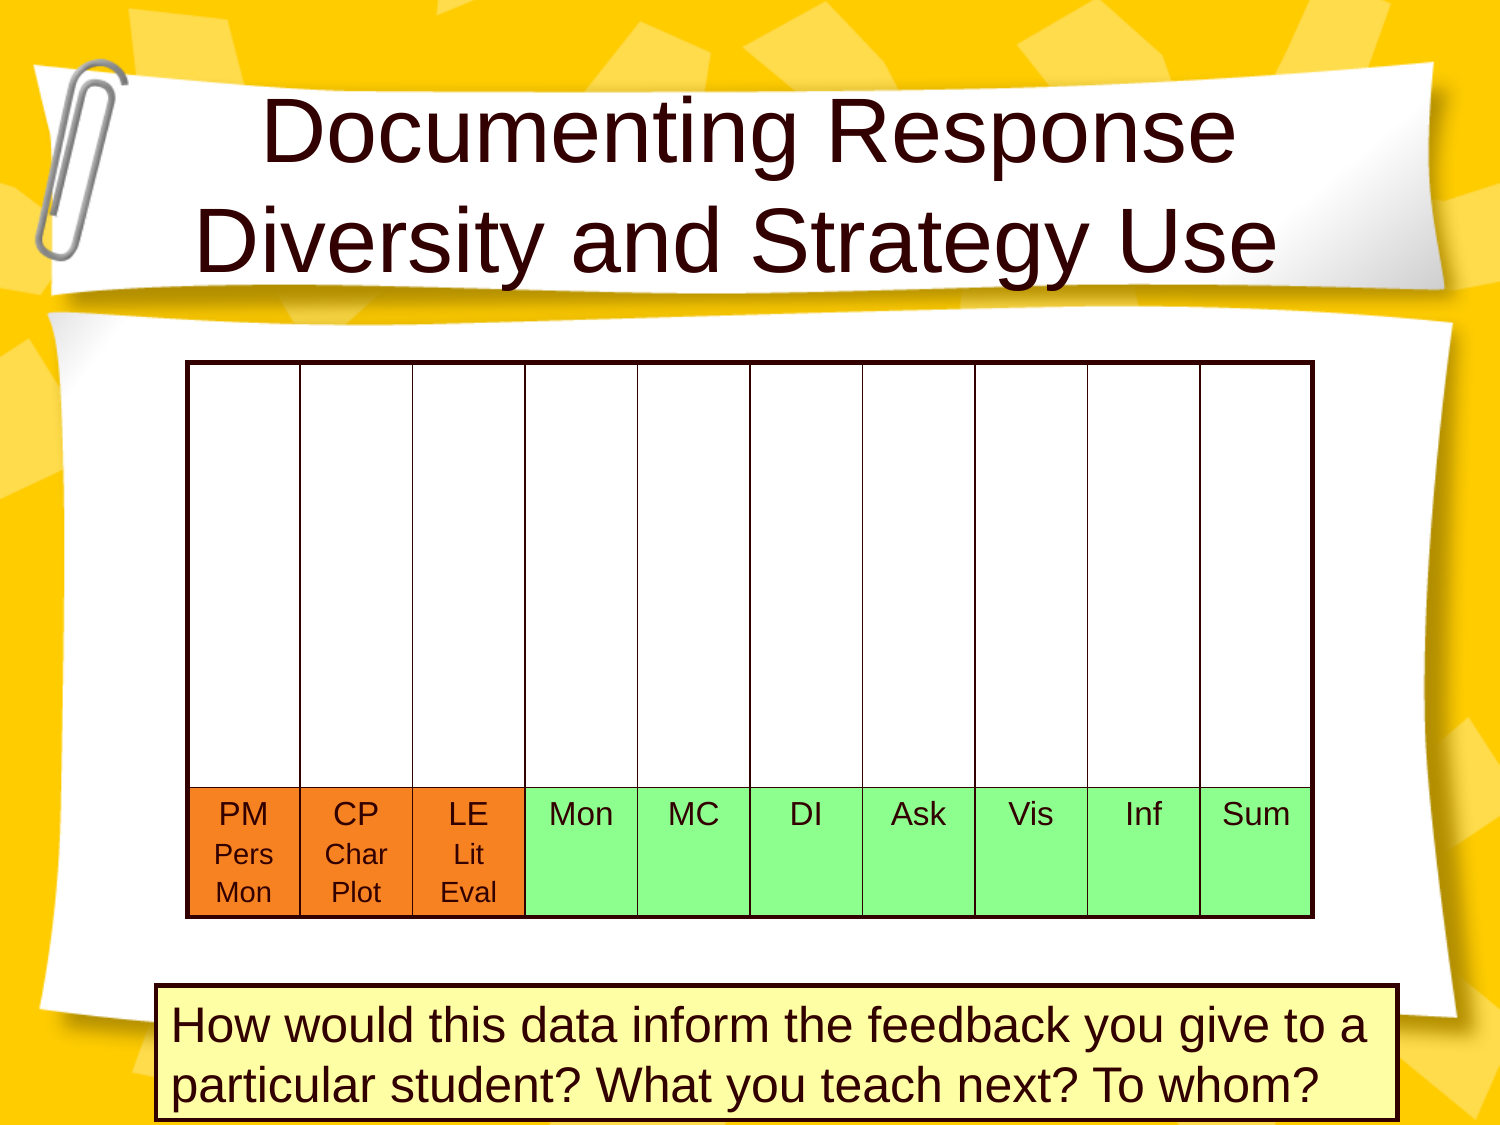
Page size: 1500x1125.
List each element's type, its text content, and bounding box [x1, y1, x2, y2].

table_header [638, 365, 749, 787]
table_cell Ask [863, 788, 974, 915]
table_header [413, 365, 524, 787]
picture [0, 0, 1500, 1125]
table_cell LE Lit Eval [413, 788, 524, 915]
table_cell Vis [976, 788, 1087, 915]
table_header [301, 365, 412, 787]
table_header [1088, 365, 1199, 787]
table_cell Sum [1201, 788, 1310, 915]
table_header [976, 365, 1087, 787]
table_cell PM Pers Mon [190, 788, 299, 915]
title Documenting Response Diversity and Strategy Use [112, 87, 1388, 276]
table_header [190, 365, 299, 787]
table_header [526, 365, 637, 787]
table_header [863, 365, 974, 787]
table_cell DI [751, 788, 862, 915]
table_cell CP Char Plot [301, 788, 412, 915]
table_header [751, 365, 862, 787]
table_cell MC [638, 788, 749, 915]
text_box How would this data inform the feedback you give to a particular student? What you teach next? To whom? [155, 985, 1398, 1121]
table_cell Mon [526, 788, 637, 915]
table_cell Inf [1088, 788, 1199, 915]
table_header [1201, 365, 1310, 787]
